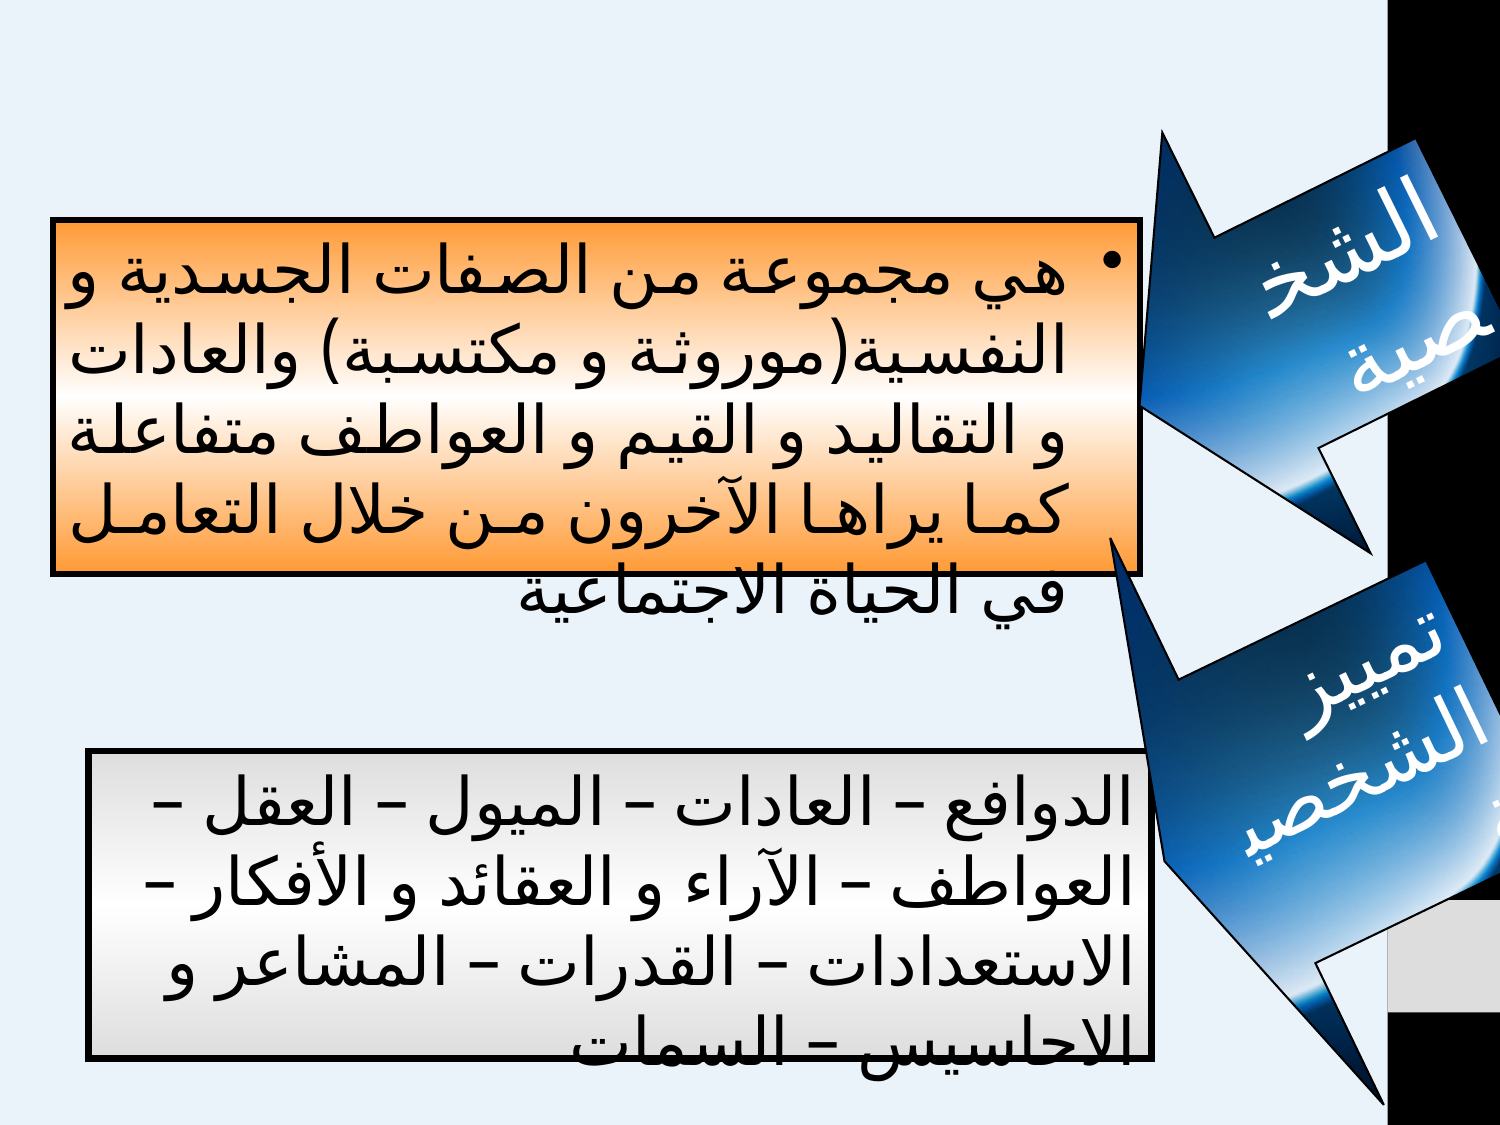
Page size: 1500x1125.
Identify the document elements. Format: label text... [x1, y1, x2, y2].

text_box تمييز الشخصية [1110, 537, 1500, 1105]
text_box الشخصية [1139, 132, 1500, 554]
text_box الدوافع – العادات – الميول – العقل – العواطف – الآراء و العقائد و الأفكار – الاستعدادات – القدرات – المشاعر و الاحاسيس – السمات [88, 751, 1152, 1059]
text_box هي مجموعة من الصفات الجسدية و النفسية(موروثة و مكتسبة) والعادات و التقاليد و القيم و العواطف متفاعلة كما يراها الآخرون من خلال التعامل في الحياة الاجتماعية [53, 219, 1140, 575]
